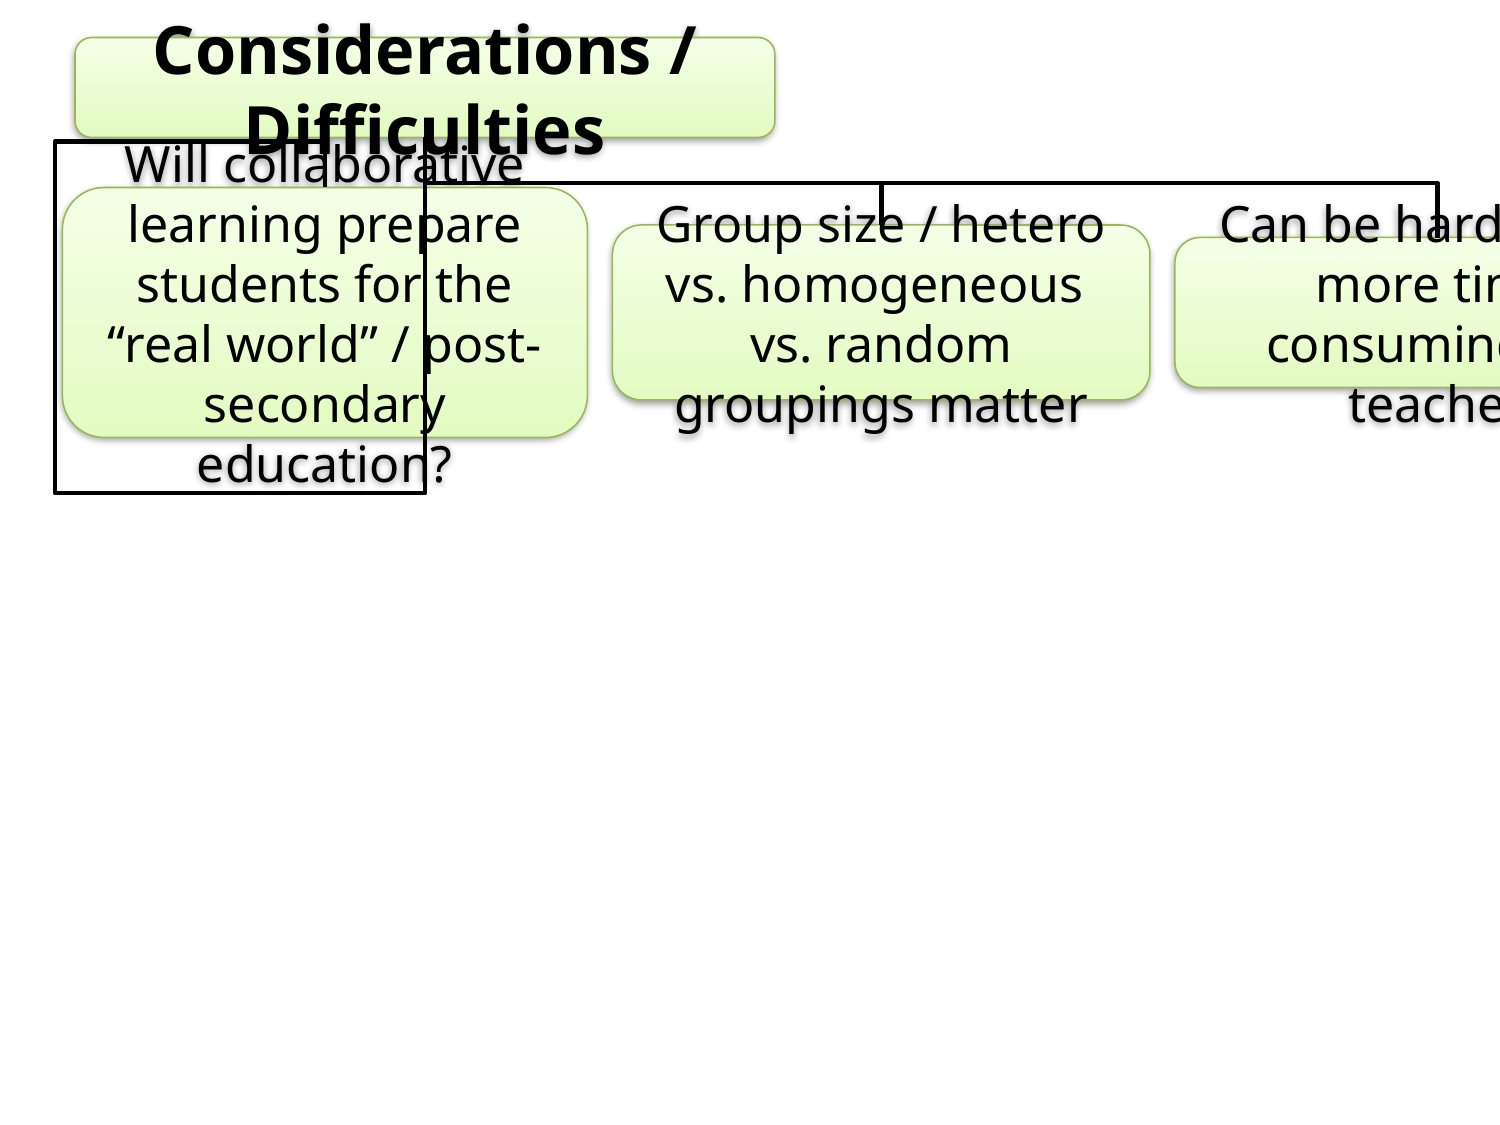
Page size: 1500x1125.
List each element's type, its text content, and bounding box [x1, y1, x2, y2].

text_box Can be harder and more time consuming for teacher [1174, 236, 1500, 389]
text_box Considerations / Difficulties [701, 36, 776, 139]
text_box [881, 0, 982, 694]
text_box Considerations / Difficulties [74, 36, 604, 139]
text_box Group size / hetero vs. homogeneous vs. random groupings matter [701, 224, 875, 401]
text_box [349, 112, 401, 213]
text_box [609, 0, 698, 410]
text_box Will collaborative learning prepare students for the “real world” / post-secondary education? [427, 186, 589, 439]
text_box Will collaborative learning prepare students for the “real world” / post-secondary education? [61, 186, 423, 439]
text_box Group size / hetero vs. homogeneous vs. random groupings matter [985, 224, 1151, 401]
